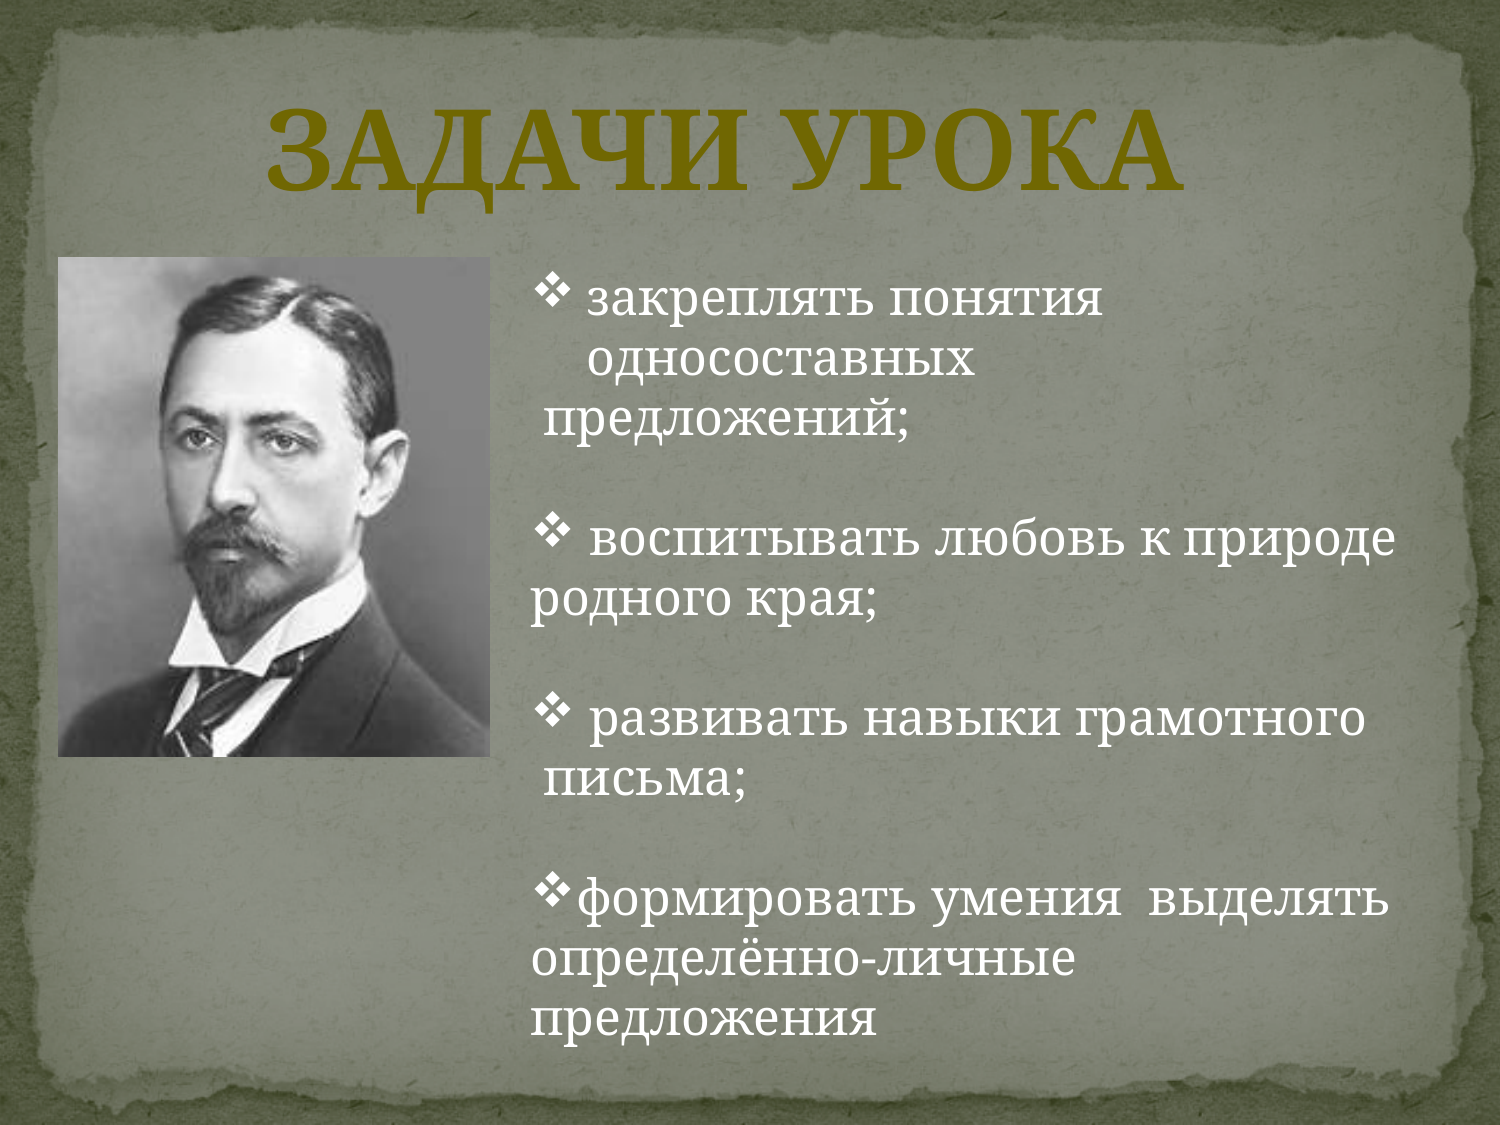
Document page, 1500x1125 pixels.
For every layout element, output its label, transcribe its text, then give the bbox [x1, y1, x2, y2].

text_box ЗАДАЧИ УРОКА [249, 70, 1199, 221]
text_box закреплять понятия односоставных предложений; воспитывать любовь к природе родного края; развивать навыки грамотного письма; формировать умения выделять определённо-личные предложения [515, 257, 1442, 1113]
picture [58, 257, 490, 757]
